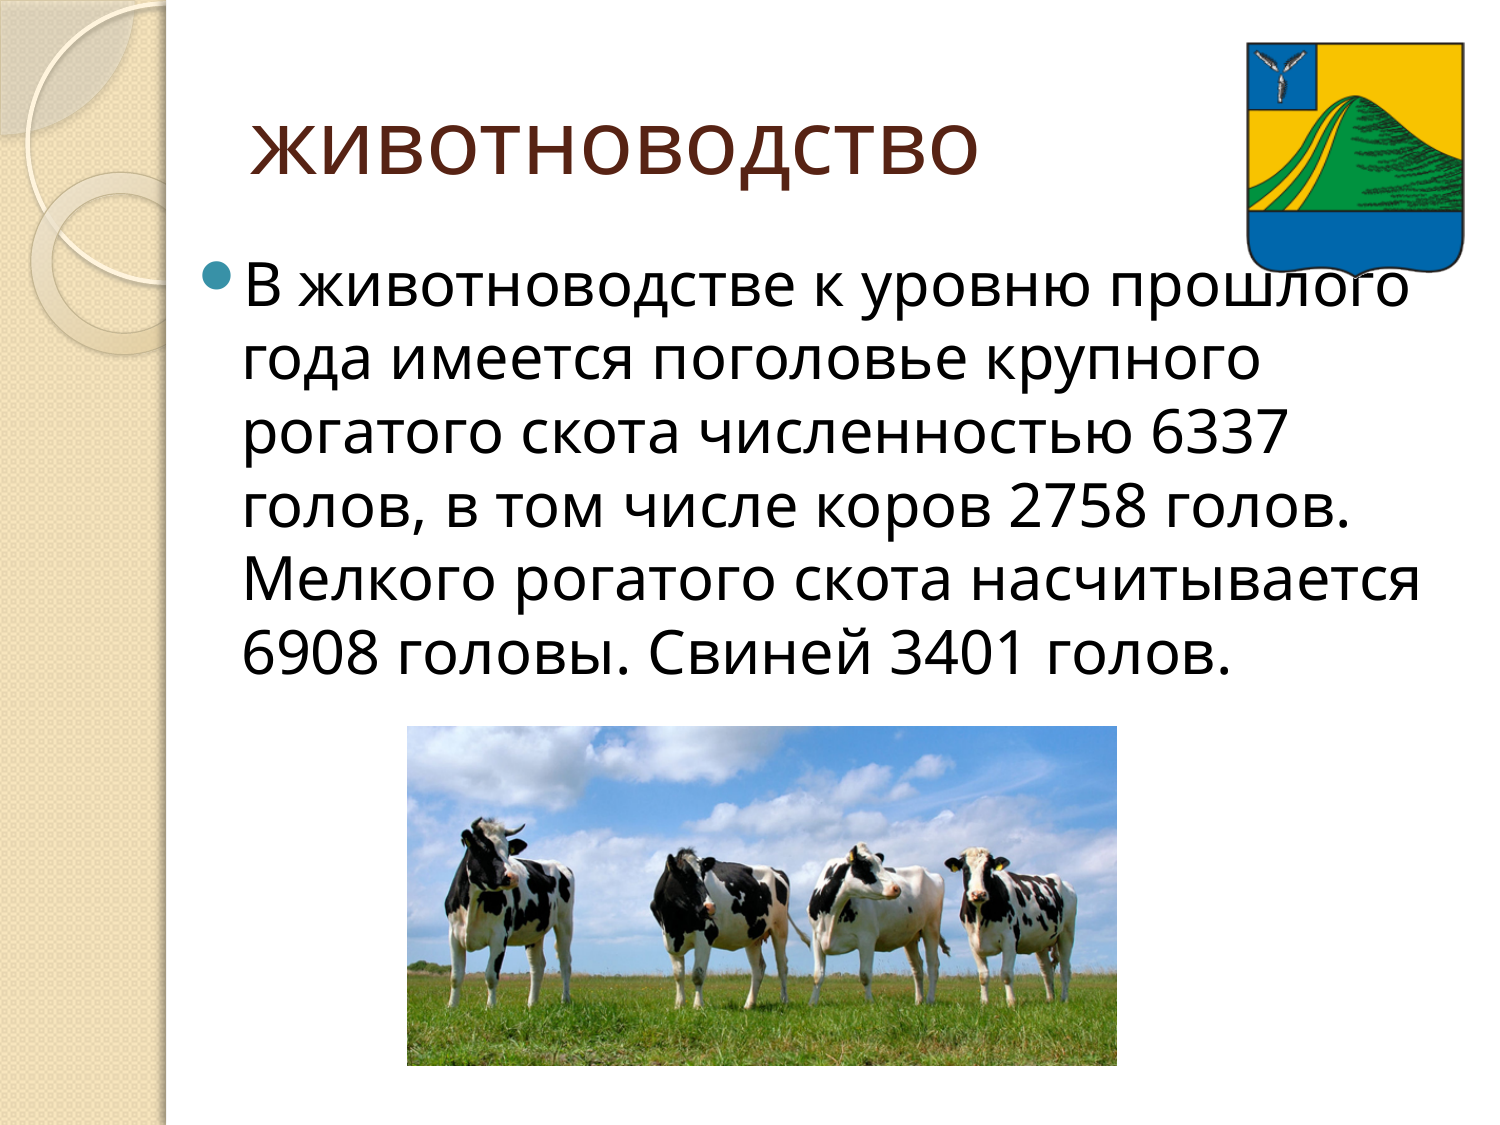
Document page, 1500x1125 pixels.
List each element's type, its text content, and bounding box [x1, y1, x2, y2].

picture [1245, 42, 1465, 280]
list В животноводстве к уровню прошлого года имеется поголовье крупного рогатого скота численностью 6337 голов, в том числе коров 2758 голов. Мелкого рогатого скота насчитывается 6908 головы. Свиней 3401 голов. [171, 237, 1466, 752]
picture [407, 726, 1117, 1066]
title животноводство [235, 45, 1239, 233]
